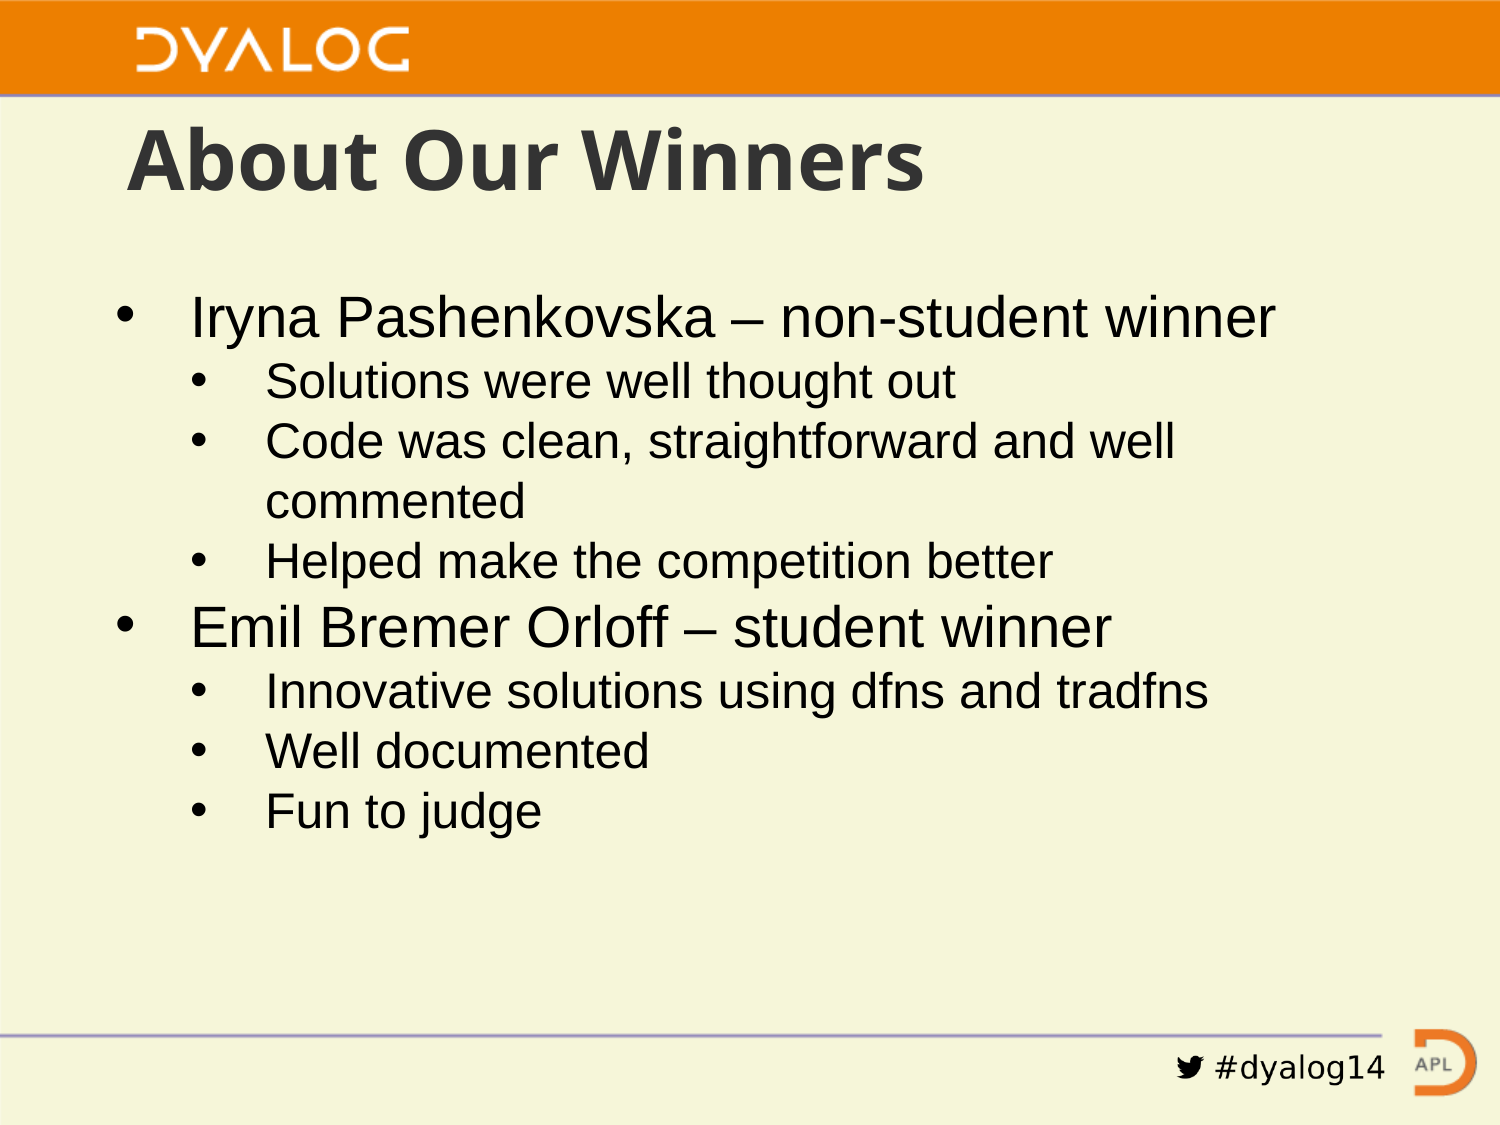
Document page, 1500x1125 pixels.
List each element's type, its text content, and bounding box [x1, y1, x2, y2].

picture [0, 0, 1500, 1125]
title About Our Winners [112, 99, 1388, 268]
subtitle Iryna Pashenkovska – non-student winner Solutions were well thought out Code was clean, straightforward and well commented Helped make the competition better Emil Bremer Orloff – student winner Innovative solutions using dfns and tradfns Well documented Fun to judge [100, 271, 1412, 992]
